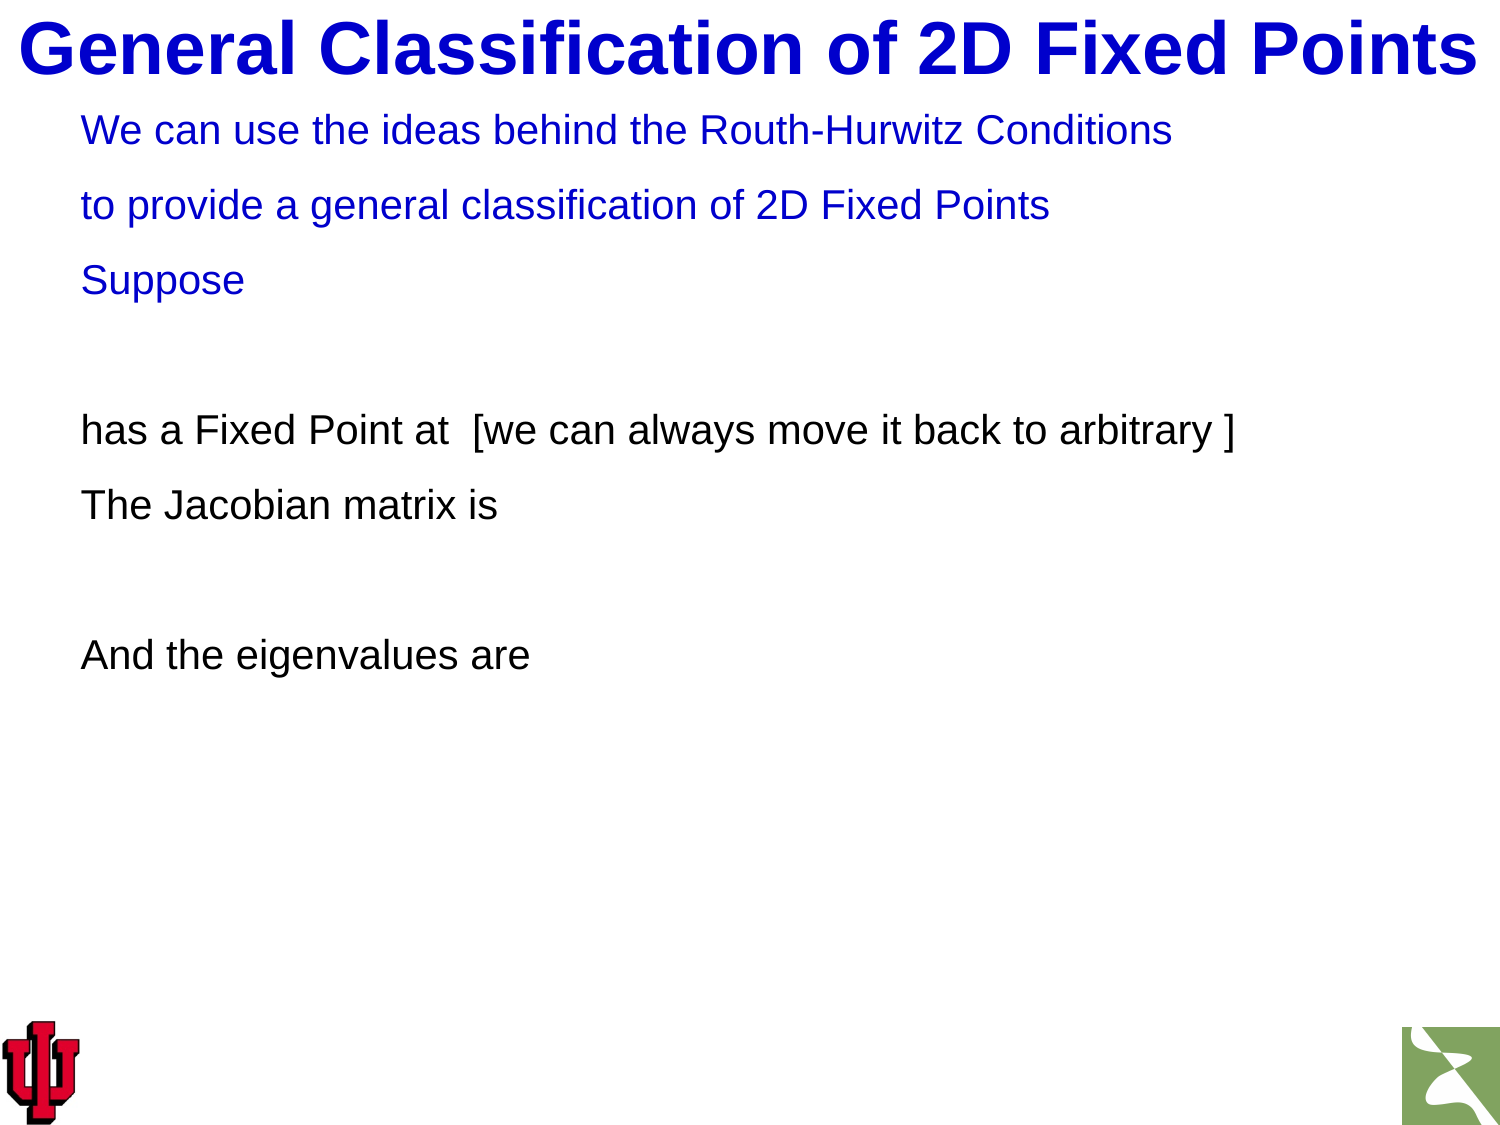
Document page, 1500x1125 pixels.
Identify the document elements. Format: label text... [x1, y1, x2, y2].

picture [0, 1020, 80, 1125]
picture [1402, 1027, 1500, 1125]
title General Classification of 2D Fixed Points [0, 0, 1500, 90]
